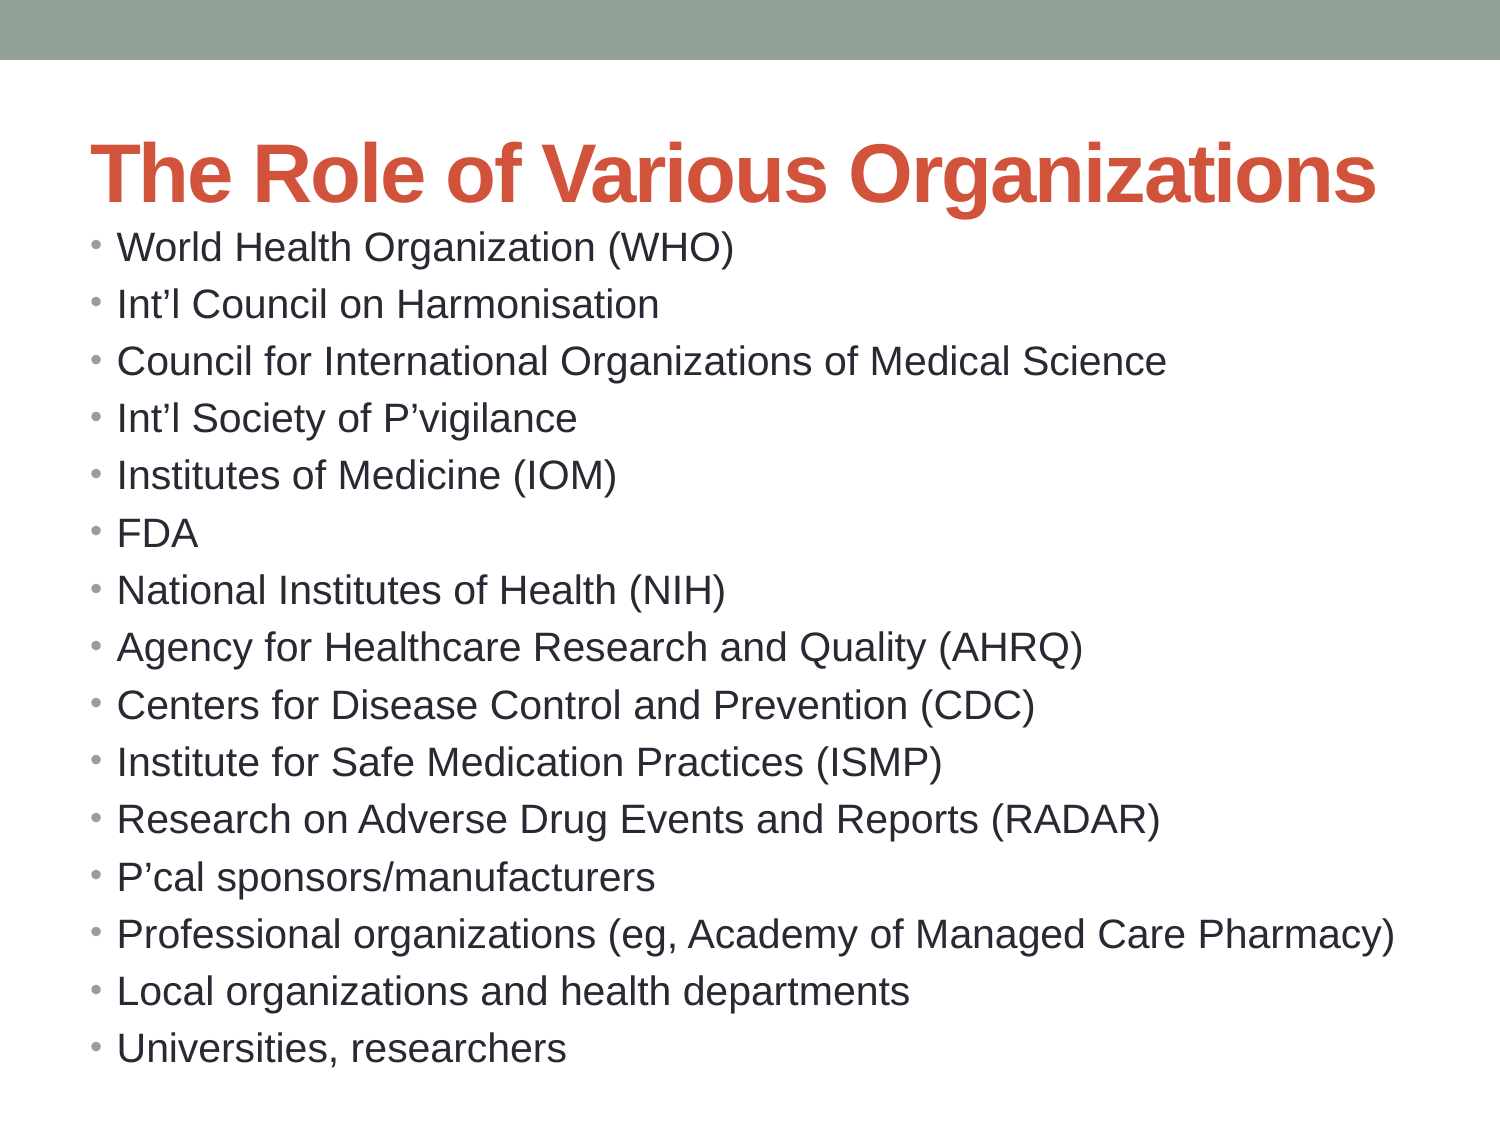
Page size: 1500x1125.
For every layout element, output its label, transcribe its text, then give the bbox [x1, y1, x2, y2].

title The Role of Various Organizations [75, 87, 1425, 212]
list World Health Organization (WHO) Int’l Council on Harmonisation Council for International Organizations of Medical Science Int’l Society of P’vigilance Institutes of Medicine (IOM) FDA National Institutes of Health (NIH) Agency for Healthcare Research and Quality (AHRQ) Centers for Disease Control and Prevention (CDC) Institute for Safe Medication Practices (ISMP) Research on Adverse Drug Events and Reports (RADAR) P’cal sponsors/manufacturers Professional organizations (eg, Academy of Managed Care Pharmacy) Local organizations and health departments Universities, researchers [75, 212, 1425, 1088]
